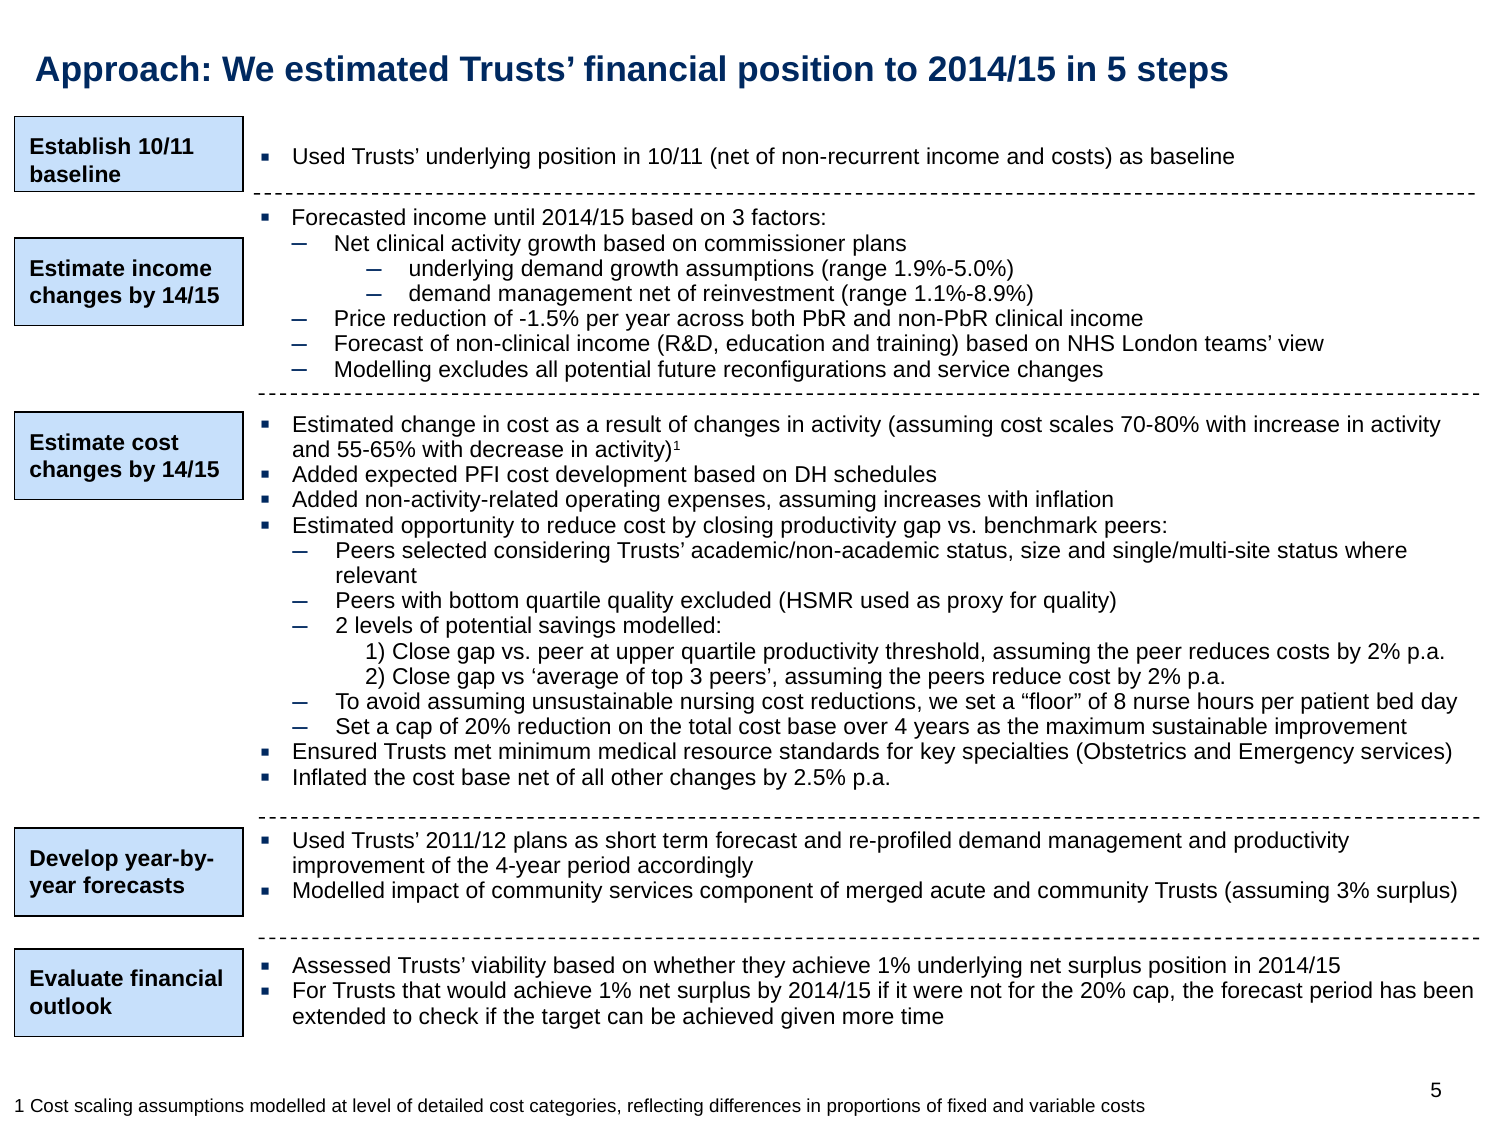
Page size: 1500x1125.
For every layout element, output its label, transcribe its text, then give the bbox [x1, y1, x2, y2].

text_box Used Trusts’ 2011/12 plans as short term forecast and re-profiled demand management and productivity improvement of the 4-year period accordingly Modelled impact of community services component of merged acute and community Trusts (assuming 3% surplus) [259, 828, 1486, 904]
text_box Develop year-by-year forecasts [14, 828, 243, 916]
text_box Forecasted income until 2014/15 based on 3 factors: Net clinical activity growth based on commissioner plans underlying demand growth assumptions (range 1.9%-5.0%) demand management net of reinvestment (range 1.1%-8.9%) Price reduction of -1.5% per year across both PbR and non-PbR clinical income Forecast of non-clinical income (R&D, education and training) based on NHS London teams’ view Modelling excludes all potential future reconfigurations and service changes [259, 205, 1486, 408]
text_box 1 Cost scaling assumptions modelled at level of detailed cost categories, reflecting differences in proportions of fixed and variable costs [14, 1093, 1495, 1117]
text_box Estimate income changes by 14/15 [14, 237, 243, 326]
slide_number 5 [1430, 1076, 1464, 1093]
text_box Assessed Trusts’ viability based on whether they achieve 1% underlying net surplus position in 2014/15 For Trusts that would achieve 1% net surplus by 2014/15 if it were not for the 20% cap, the forecast period has been extended to check if the target can be achieved given more time [259, 953, 1486, 1030]
text_box Estimated change in cost as a result of changes in activity (assuming cost scales 70-80% with increase in activity and 55-65% with decrease in activity)1 Added expected PFI cost development based on DH schedules Added non-activity-related operating expenses, assuming increases with inflation Estimated opportunity to reduce cost by closing productivity gap vs. benchmark peers: Peers selected considering Trusts’ academic/non-academic status, size and single/multi-site status where relevant Peers with bottom quartile quality excluded (HSMR used as proxy for quality) 2 levels of potential savings modelled: 1) Close gap vs. peer at upper quartile productivity threshold, assuming the peer reduces costs by 2% p.a. 2) Close gap vs ‘average of top 3 peers’, assuming the peers reduce cost by 2% p.a. To avoid assuming unsustainable nursing cost reductions, we set a “floor” of 8 nurse hours per patient bed day Set a cap of 20% reduction on the total cost base over 4 years as the maximum sustainable improvement Ensured Trusts met minimum medical resource standards for key specialties (Obstetrics and Emergency services) Inflated the cost base net of all other changes by 2.5% p.a. [259, 412, 1486, 791]
text_box Used Trusts’ underlying position in 10/11 (net of non-recurrent income and costs) as baseline [259, 144, 1479, 170]
title Approach: We estimated Trusts’ financial position to 2014/15 in 5 steps [19, 38, 1463, 98]
text_box Estimate cost changes by 14/15 [14, 412, 243, 500]
text_box Establish 10/11 baseline [14, 116, 243, 192]
text_box Evaluate financial outlook [14, 948, 243, 1037]
